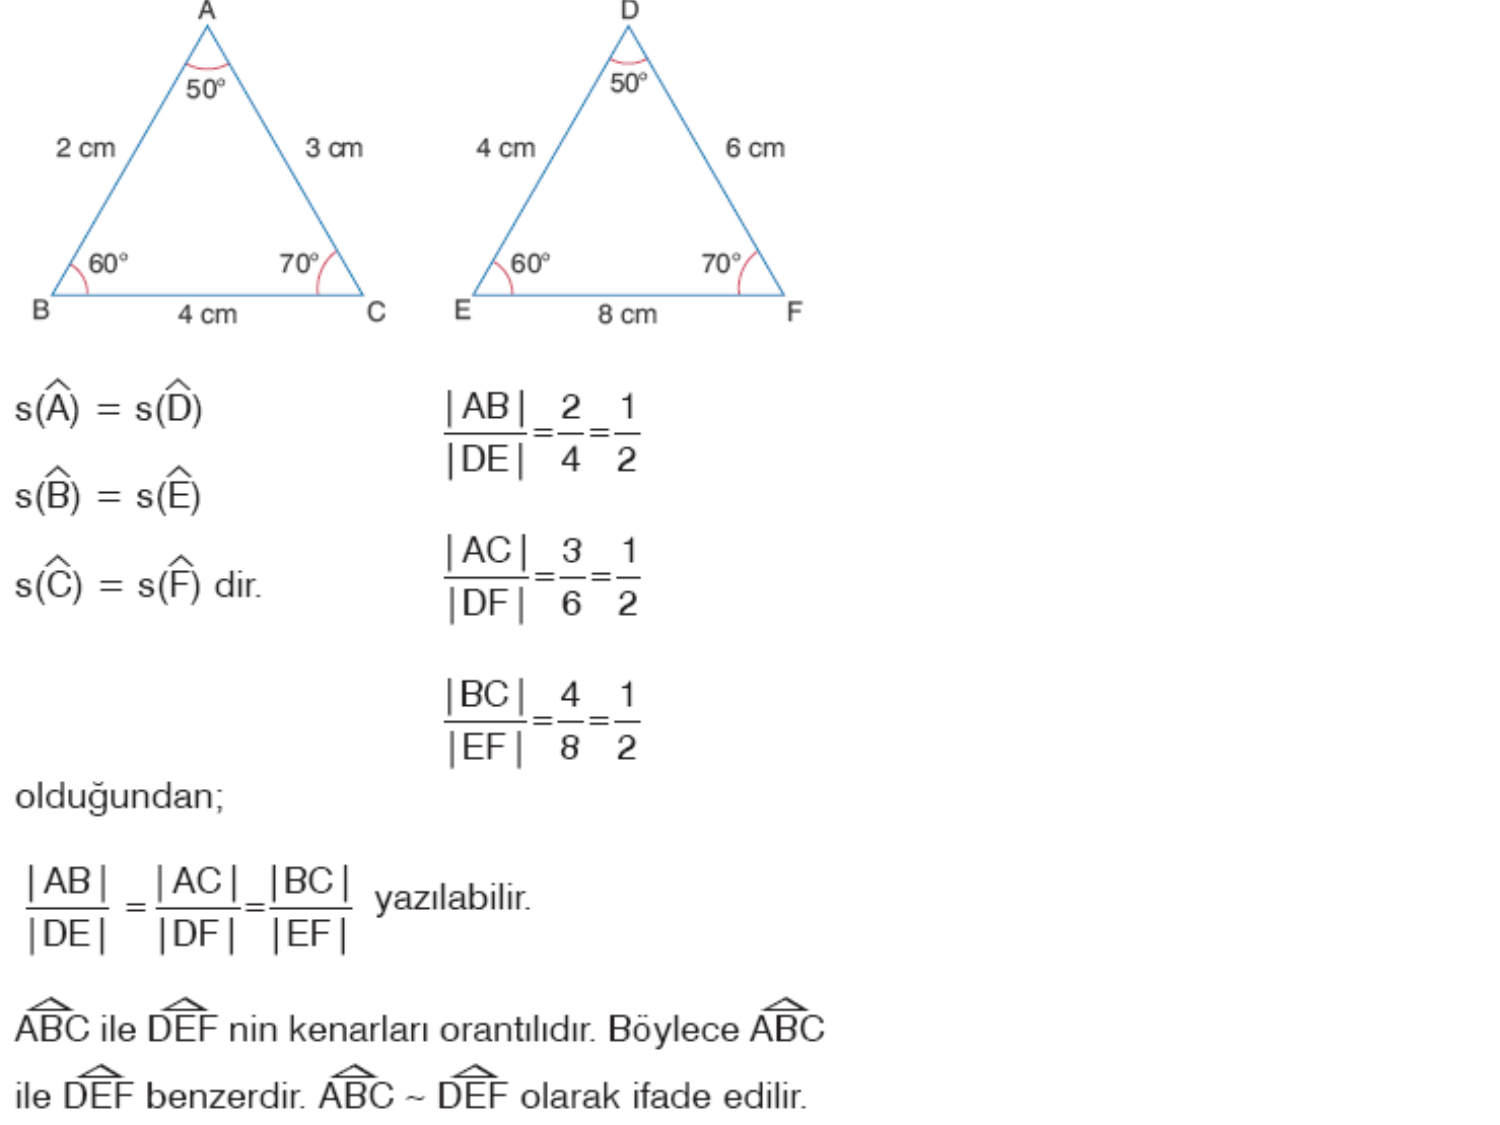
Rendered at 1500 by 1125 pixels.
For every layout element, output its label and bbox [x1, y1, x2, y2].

picture [0, 0, 836, 1125]
